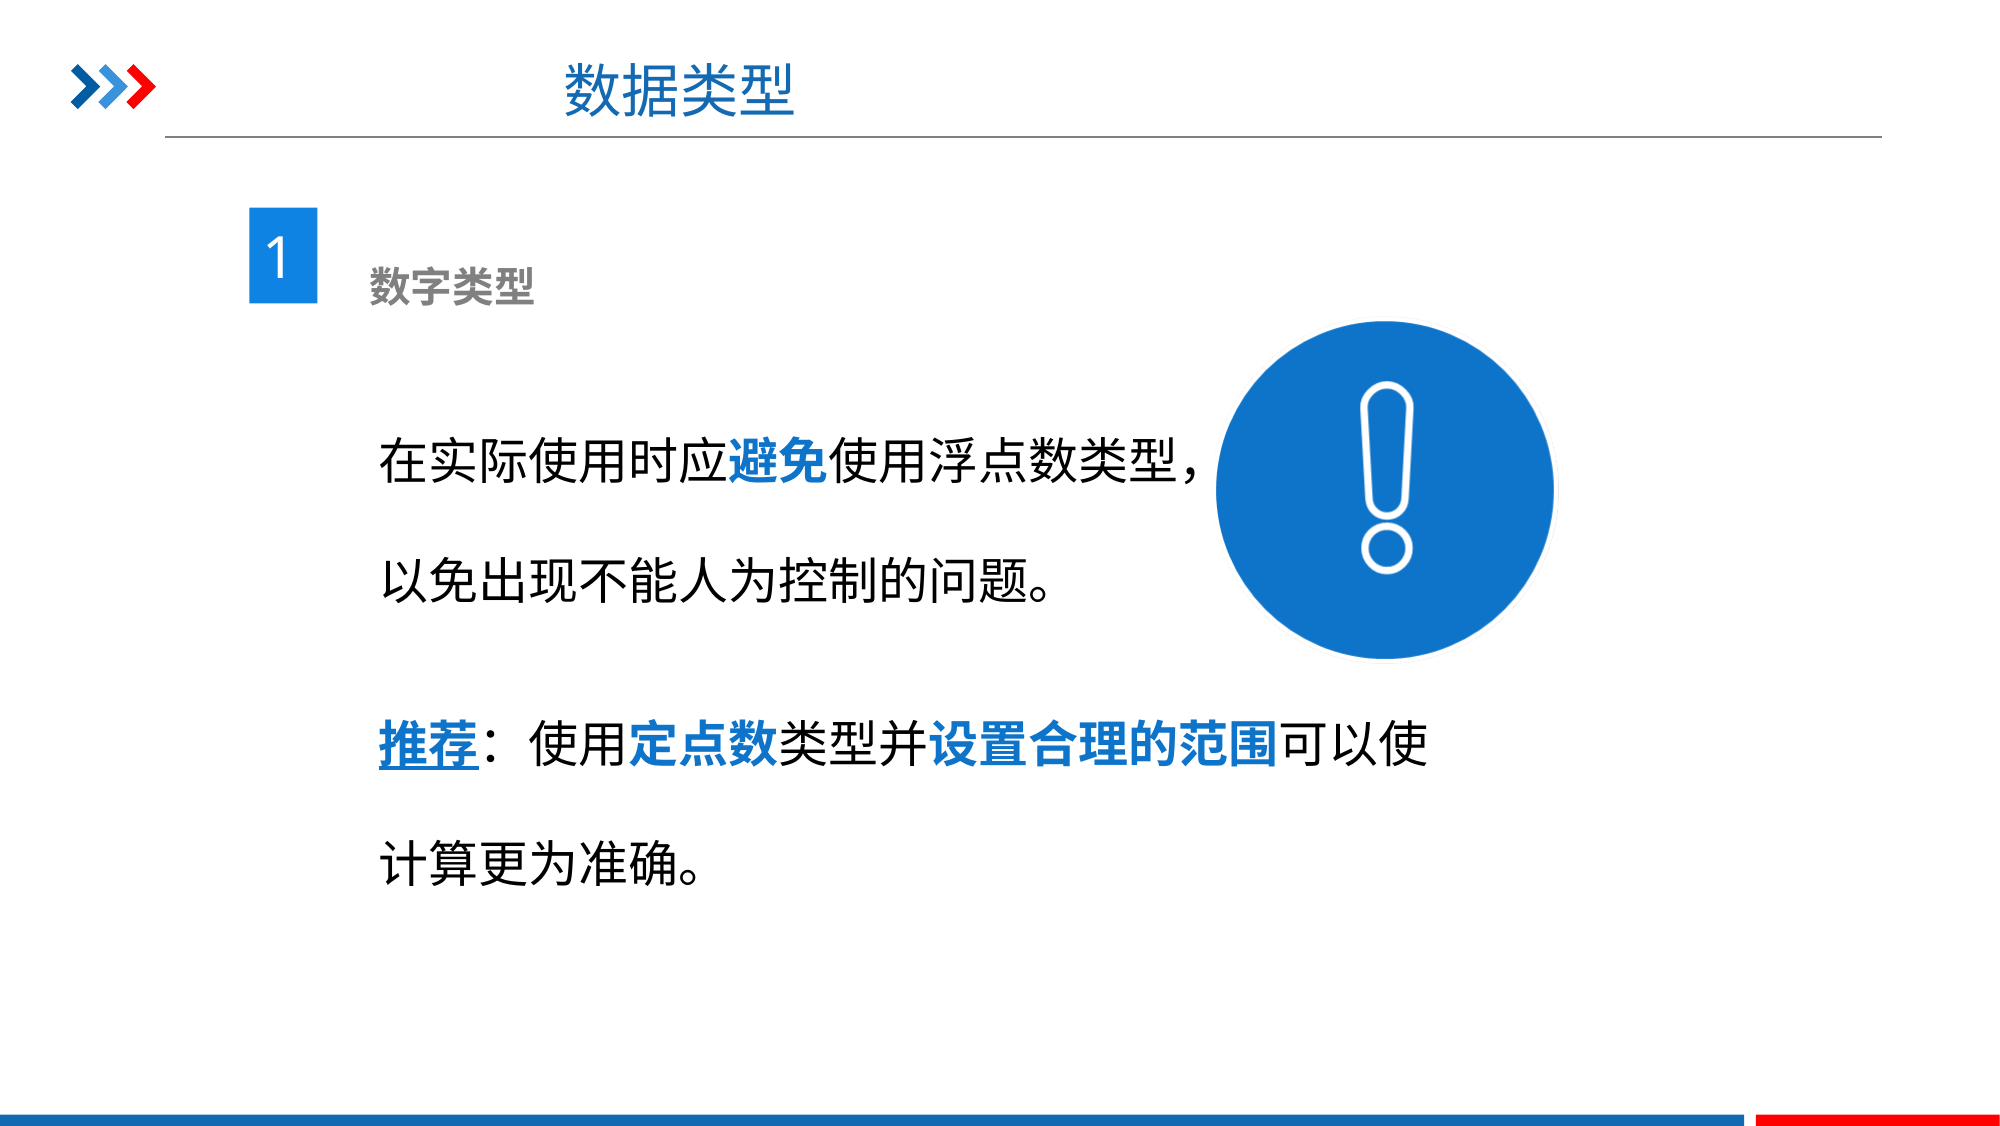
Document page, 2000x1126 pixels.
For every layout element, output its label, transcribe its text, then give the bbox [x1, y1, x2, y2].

text_box 数字类型 [319, 245, 1092, 380]
text_box 推荐：使用定点数类型并设置合理的范围可以使计算更为准确。 [363, 645, 1453, 900]
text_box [249, 207, 318, 304]
picture [1211, 286, 1657, 708]
title 数据类型 [521, 25, 1296, 153]
text_box 在实际使用时应避免使用浮点数类型， 以免出现不能人为控制的问题。 [363, 361, 1206, 617]
